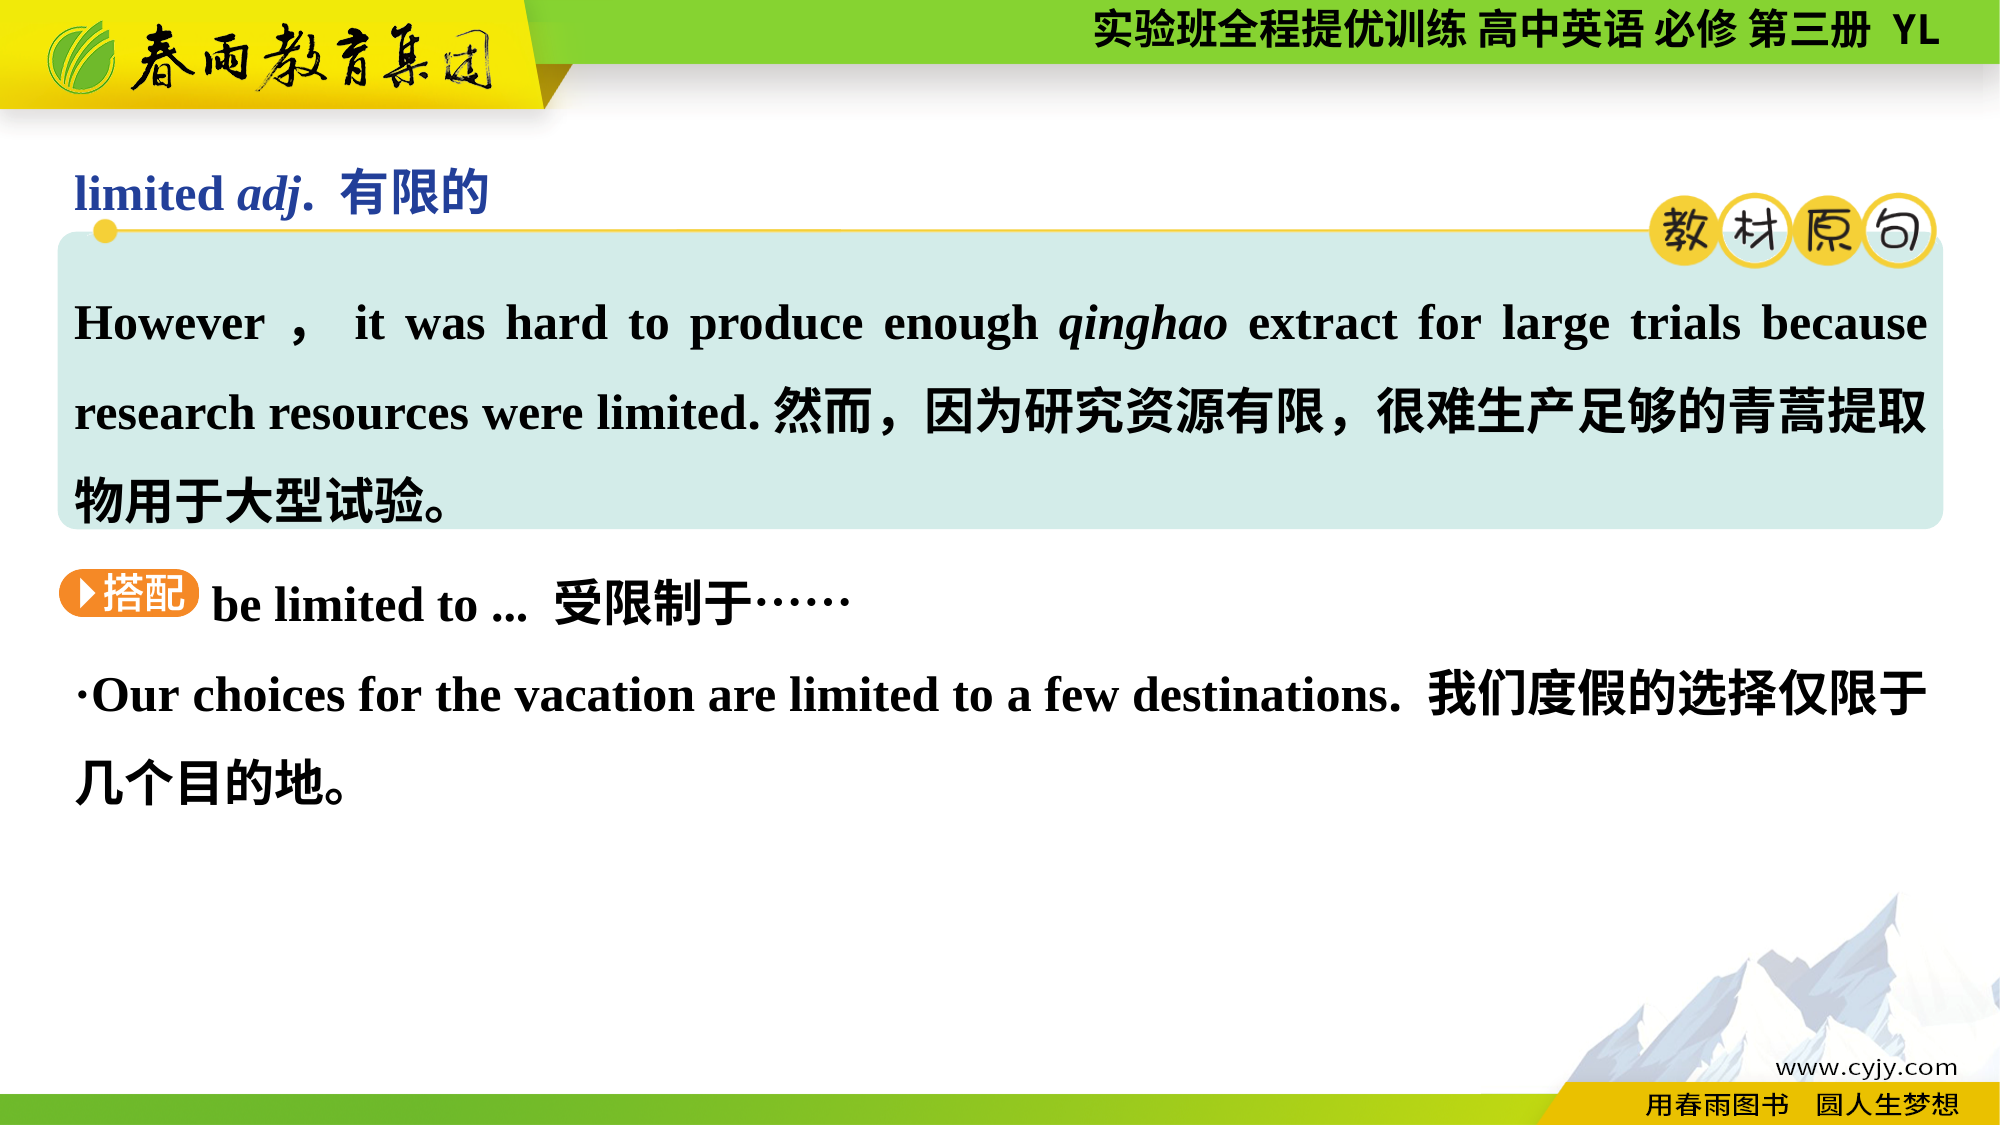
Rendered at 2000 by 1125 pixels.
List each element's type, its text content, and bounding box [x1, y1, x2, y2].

list limited adj. 有限的 However，it was hard to produce enough qinghao extract for large trials because research resources were limited.然而，因为研究资源有限，很难生产足够的青蒿提取物用于大型试验。 [59, 122, 1944, 530]
text_box be limited to ... 受限制于…… ·Our choices for the vacation are limited to a few destinations. 我们度假的选择仅限于几个目的地。 [59, 534, 1944, 820]
picture [0, 0, 2000, 1125]
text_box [87, 184, 1938, 271]
